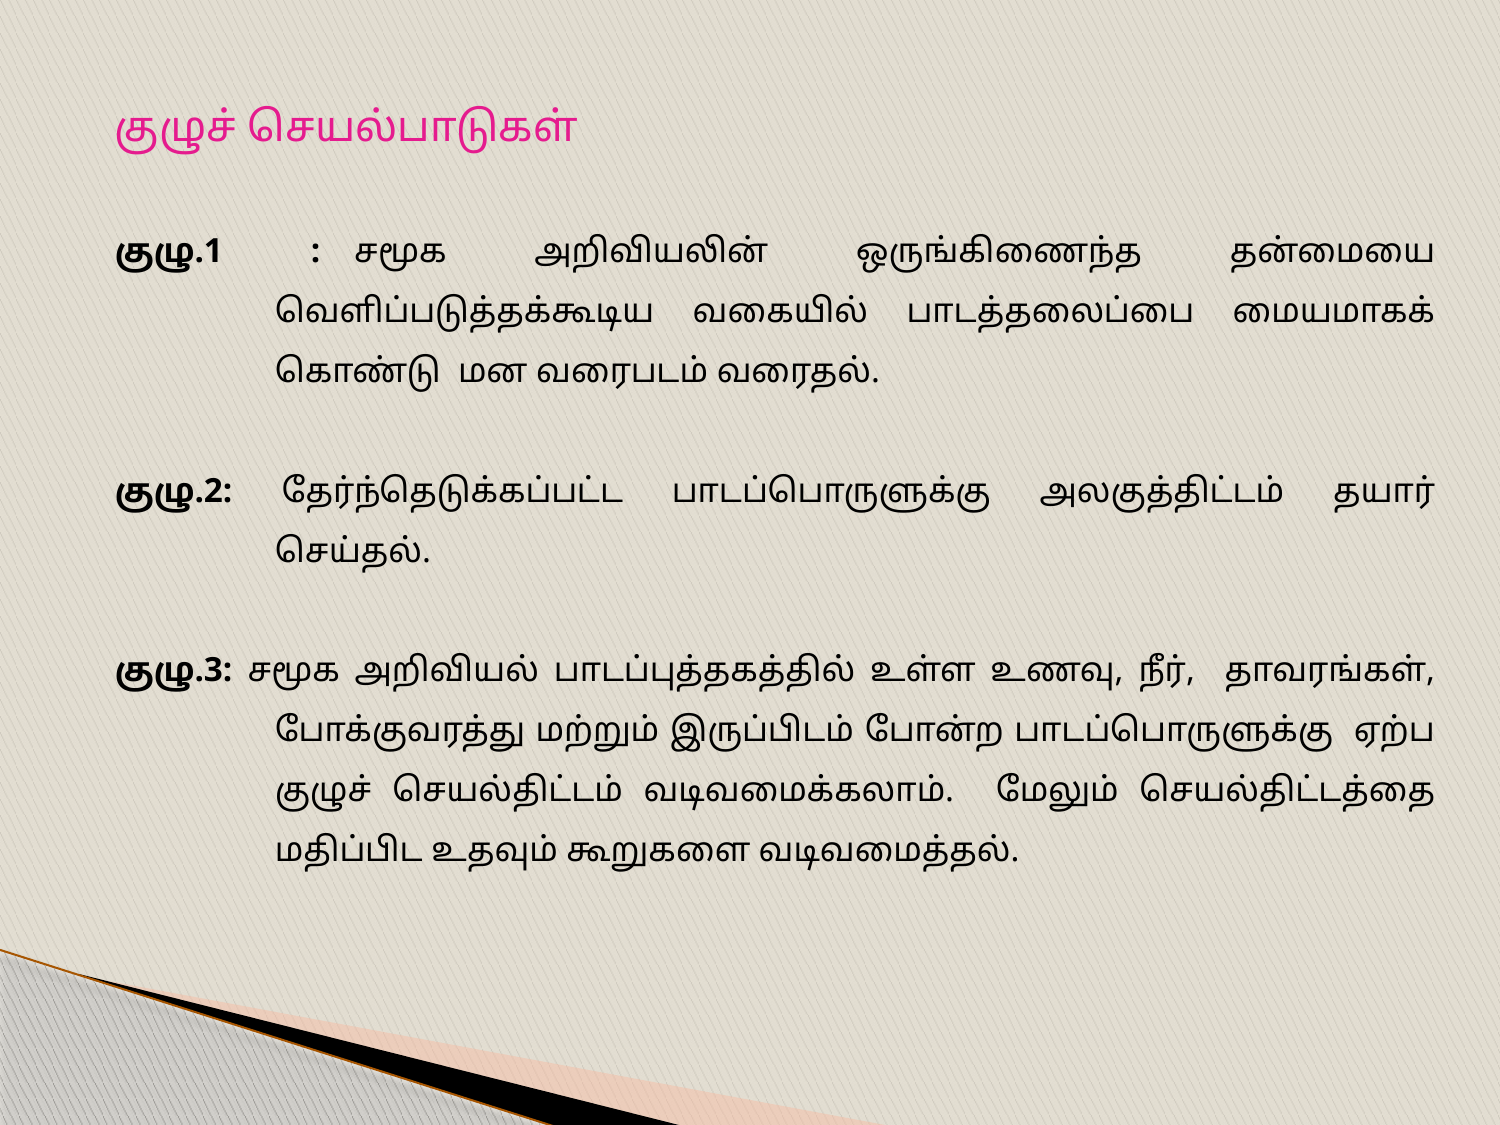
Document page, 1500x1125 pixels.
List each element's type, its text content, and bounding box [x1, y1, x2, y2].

text_box குழுச் செயல்பாடுகள் குழு.1 : சமூக அறிவியலின் ஒருங்கிணைந்த தன்மையை வெளிப்படுத்தக்கூடிய வகையில் பாடத்தலைப்பை மையமாகக் கொண்டு மன வரைபடம் வரைதல். குழு.2: தேர்ந்தெடுக்கப்பட்ட பாடப்பொருளுக்கு அலகுத்திட்டம் தயார் செய்தல். குழு.3: சமூக அறிவியல் பாடப்புத்தகத்தில் உள்ள உணவு, நீர், தாவரங்கள், போக்குவரத்து மற்றும் இருப்பிடம் போன்ற பாடப்பொருளுக்கு ஏற்ப குழுச் செயல்திட்டம் வடிவமைக்கலாம். மேலும் செயல்திட்டத்தை மதிப்பிட உதவும் கூறுகளை வடிவமைத்தல். [99, 67, 1450, 876]
